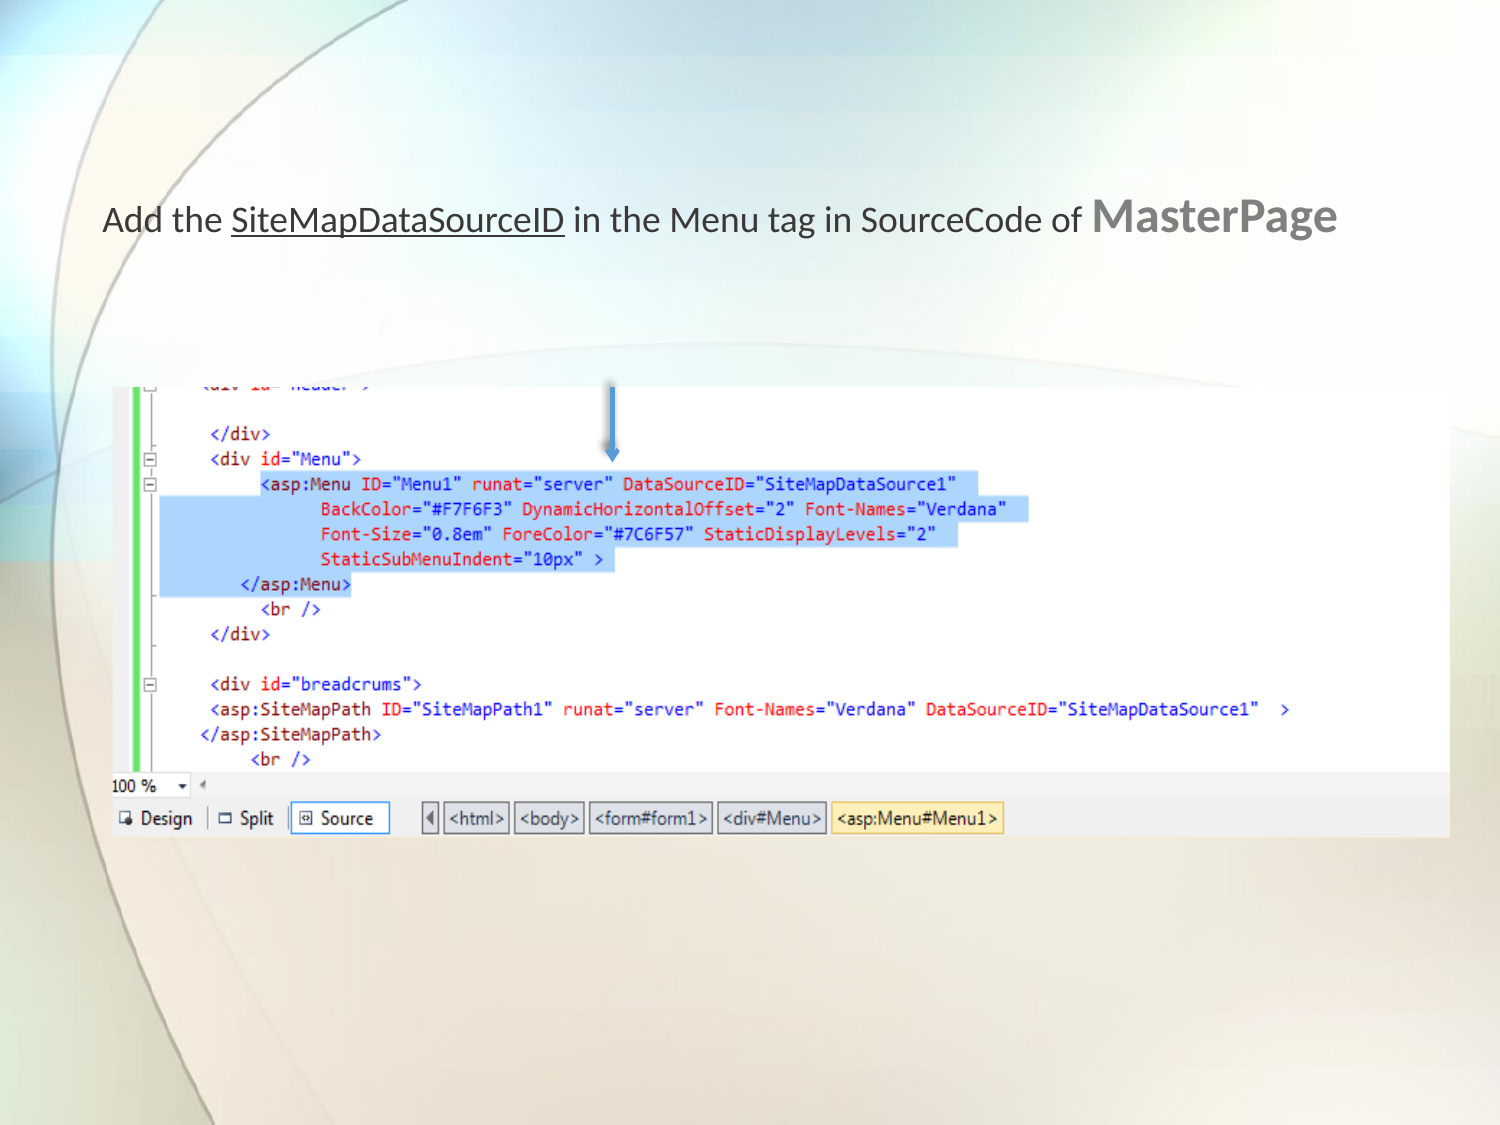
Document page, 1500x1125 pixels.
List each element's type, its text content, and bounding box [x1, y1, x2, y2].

text_box Add the SiteMapDataSourceID in the Menu tag in SourceCode of MasterPage [87, 174, 1452, 250]
picture [0, 0, 1500, 1125]
